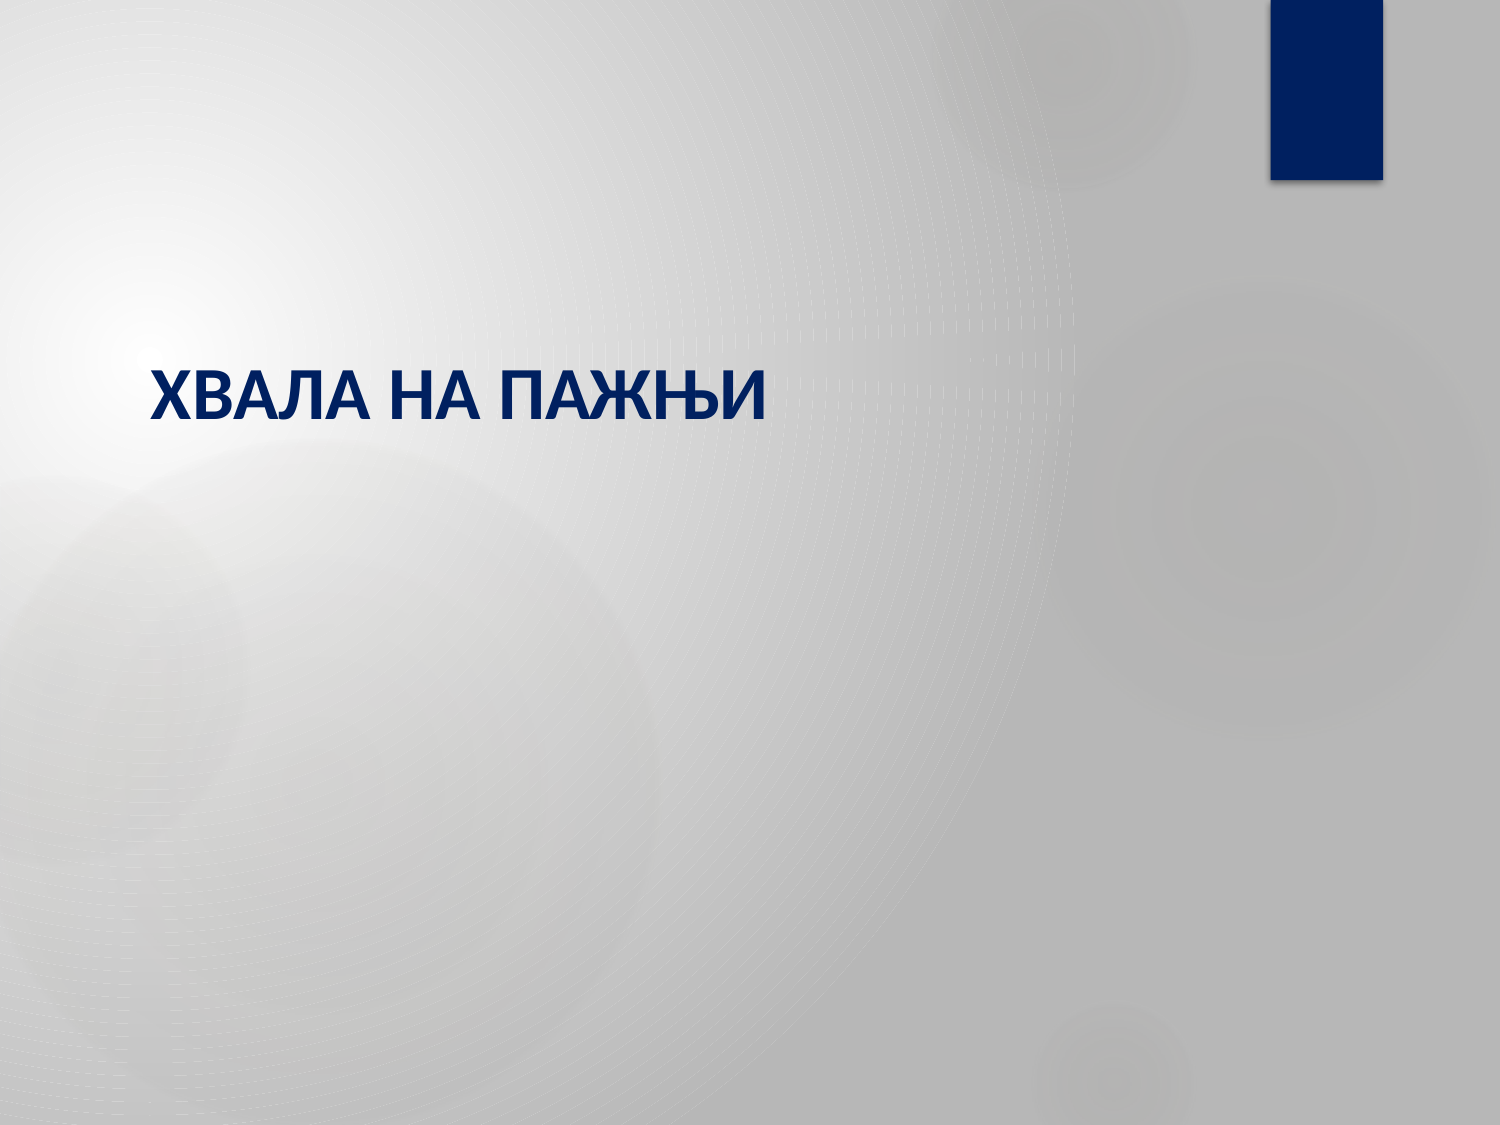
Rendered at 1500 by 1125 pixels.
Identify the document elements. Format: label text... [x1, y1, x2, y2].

list ХВАЛА НА ПАЖЊИ [135, 336, 1237, 1025]
